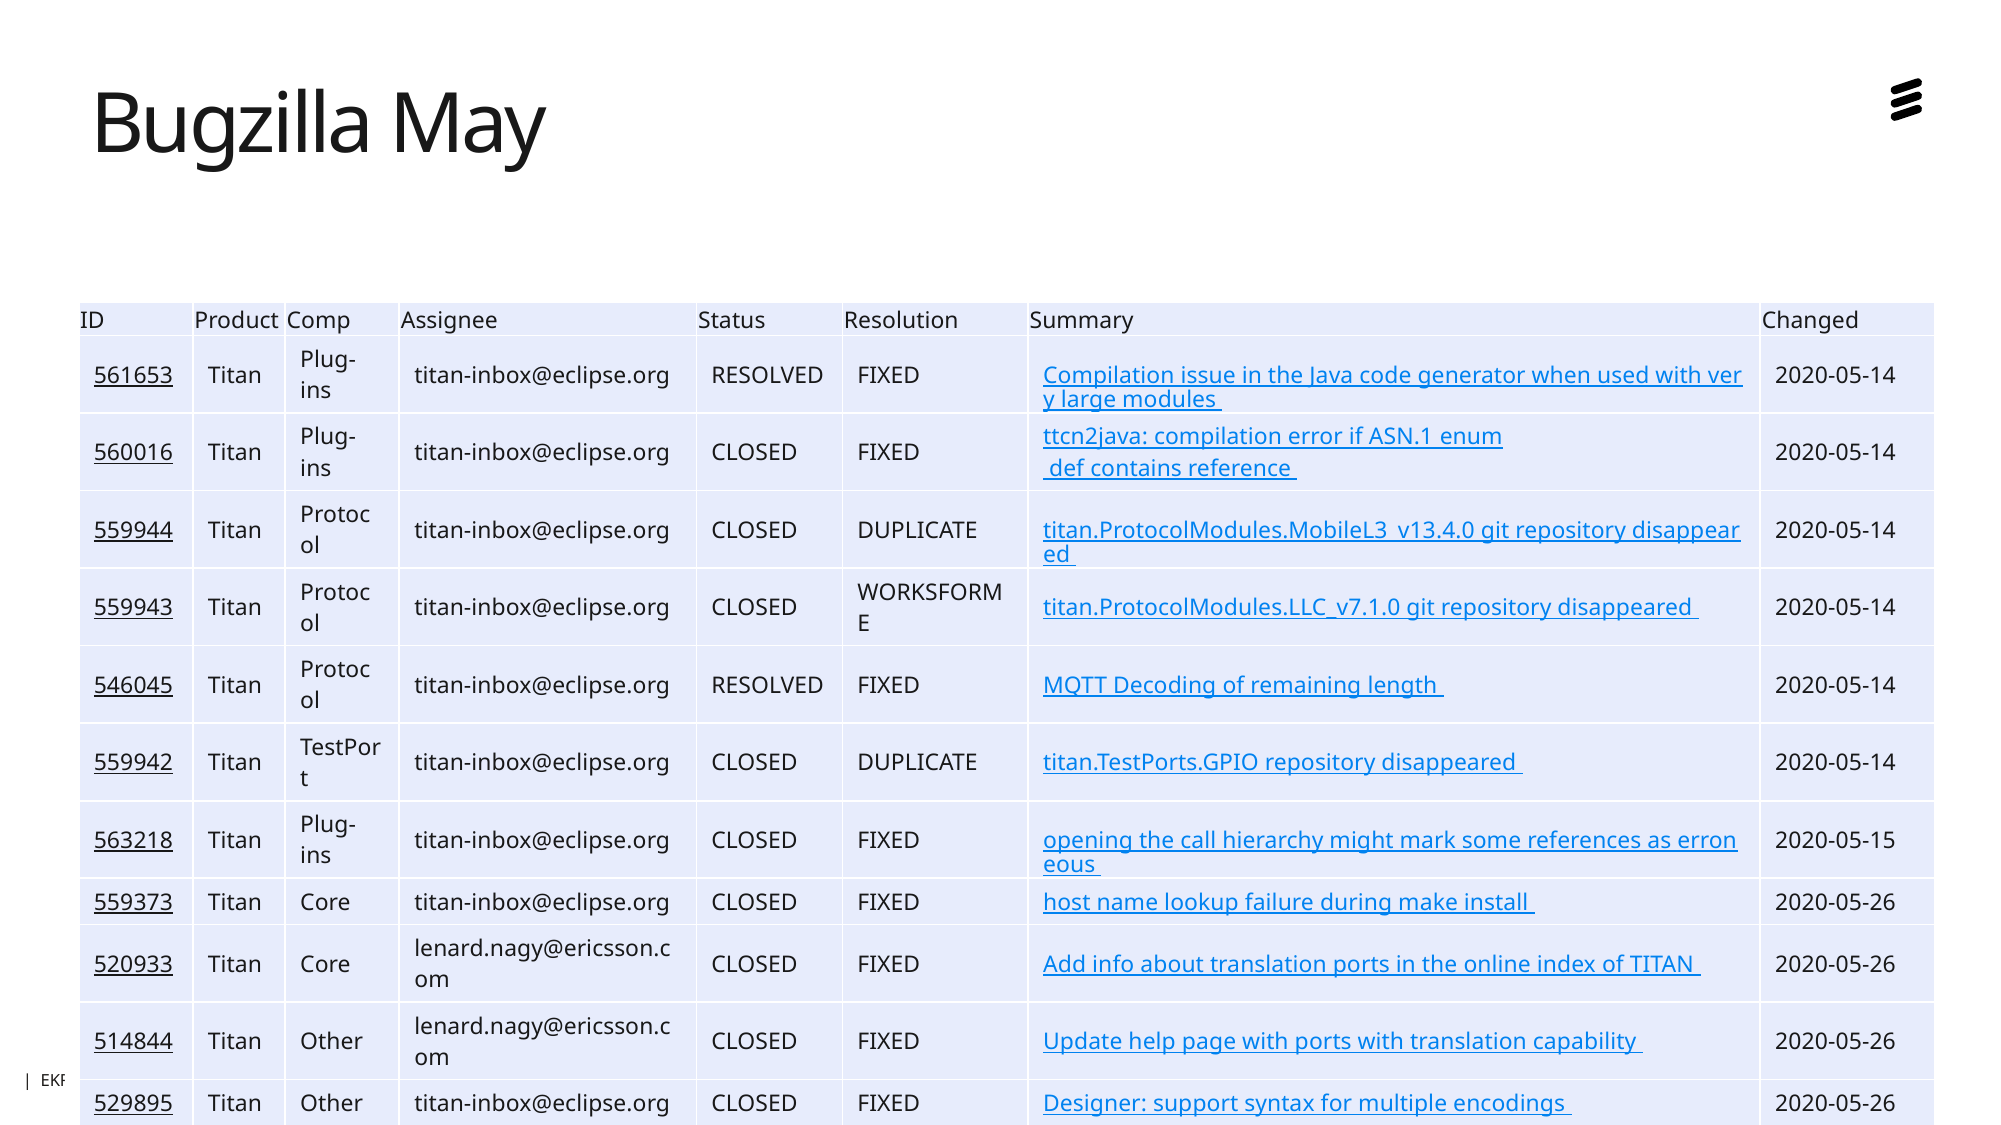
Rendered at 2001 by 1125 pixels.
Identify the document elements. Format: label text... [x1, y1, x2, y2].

table_cell Titan [194, 414, 284, 490]
table_cell Compilation issue in the Java code generator when used with very large modules [1029, 336, 1759, 412]
table_cell 514844 [80, 1003, 192, 1079]
table_cell 559373 [80, 879, 192, 924]
table_cell titan-inbox@eclipse.org [400, 646, 696, 722]
table_header Status [697, 303, 842, 335]
table_cell 520933 [80, 925, 192, 1001]
table_cell CLOSED [697, 802, 842, 877]
table_cell 2020-05-14 [1761, 414, 1934, 490]
table_cell 2020-05-26 [1761, 925, 1934, 1001]
table_cell RESOLVED [697, 646, 842, 722]
table_cell titan-inbox@eclipse.org [400, 491, 696, 567]
table_cell FIXED [843, 336, 1027, 412]
table_cell FIXED [843, 879, 1027, 924]
table_cell Plug-ins [286, 802, 398, 877]
table_cell Titan [194, 724, 284, 800]
table_cell FIXED [843, 414, 1027, 490]
table_cell titan-inbox@eclipse.org [400, 879, 696, 924]
table_cell Update help page with ports with translation capability [1029, 1003, 1759, 1079]
title Bugzilla May [78, 77, 1805, 256]
table_cell Plug-ins [286, 336, 398, 412]
table_cell TestPort [286, 724, 398, 800]
table_cell Titan [194, 491, 284, 567]
table_cell Titan [194, 1080, 284, 1125]
table_cell titan-inbox@eclipse.org [400, 1080, 696, 1125]
table_cell opening the call hierarchy might mark some references as erroneous [1029, 802, 1759, 877]
table_cell WORKSFORME [843, 569, 1027, 645]
table_cell CLOSED [697, 414, 842, 490]
table_cell 559942 [80, 724, 192, 800]
table_cell 2020-05-14 [1761, 569, 1934, 645]
table_cell 2020-05-26 [1761, 1080, 1934, 1125]
table_cell Protocol [286, 491, 398, 567]
table_cell 2020-05-14 [1761, 491, 1934, 567]
table_cell titan.TestPorts.GPIO repository disappeared [1029, 724, 1759, 800]
table_cell 559943 [80, 569, 192, 645]
table_cell FIXED [843, 802, 1027, 877]
table_cell ttcn2java: compilation error if ASN.1 enum def contains reference [1029, 414, 1759, 490]
table_cell titan.ProtocolModules.LLC_v7.1.0 git repository disappeared [1029, 569, 1759, 645]
table_cell MQTT Decoding of remaining length [1029, 646, 1759, 722]
table_cell Core [286, 925, 398, 1001]
table_cell titan-inbox@eclipse.org [400, 724, 696, 800]
table_cell Titan [194, 336, 284, 412]
table_cell 561653 [80, 336, 192, 412]
table_cell CLOSED [697, 1080, 842, 1125]
table_cell 2020-05-26 [1761, 1003, 1934, 1079]
table_cell FIXED [843, 925, 1027, 1001]
table_cell titan.ProtocolModules.MobileL3_v13.4.0 git repository disappeared [1029, 491, 1759, 567]
table_cell 2020-05-15 [1761, 802, 1934, 877]
table_header Assignee [400, 303, 696, 335]
table_header Comp [286, 303, 398, 335]
table_cell host name lookup failure during make install [1029, 879, 1759, 924]
table_cell 2020-05-14 [1761, 336, 1934, 412]
table_cell Designer: support syntax for multiple encodings [1029, 1080, 1759, 1125]
table_header Resolution [843, 303, 1027, 335]
table_cell DUPLICATE [843, 724, 1027, 800]
table_cell Titan [194, 646, 284, 722]
table_cell 2020-05-14 [1761, 724, 1934, 800]
table_cell lenard.nagy@ericsson.com [400, 1003, 696, 1079]
table_cell Other [286, 1080, 398, 1125]
table_cell 563218 [80, 802, 192, 877]
table_cell 546045 [80, 646, 192, 722]
table_cell FIXED [843, 1080, 1027, 1125]
table_cell 529895 [80, 1080, 192, 1125]
table_cell Titan [194, 1003, 284, 1079]
table_header Changed [1761, 303, 1934, 335]
table_cell 2020-05-14 [1761, 646, 1934, 722]
table_cell titan-inbox@eclipse.org [400, 569, 696, 645]
table_cell Protocol [286, 646, 398, 722]
table_cell titan-inbox@eclipse.org [400, 336, 696, 412]
table_cell DUPLICATE [843, 491, 1027, 567]
table_header Summary [1029, 303, 1759, 335]
table_cell FIXED [843, 646, 1027, 722]
table_cell lenard.nagy@ericsson.com [400, 925, 696, 1001]
table_cell CLOSED [697, 491, 842, 567]
table_cell Titan [194, 569, 284, 645]
table_cell CLOSED [697, 1003, 842, 1079]
table_header ID [80, 303, 192, 335]
table_cell titan-inbox@eclipse.org [400, 414, 696, 490]
table_cell Titan [194, 925, 284, 1001]
table_cell RESOLVED [697, 336, 842, 412]
table_cell Titan [194, 879, 284, 924]
table_cell titan-inbox@eclipse.org [400, 802, 696, 877]
table_cell Other [286, 1003, 398, 1079]
table_cell CLOSED [697, 724, 842, 800]
table_cell CLOSED [697, 925, 842, 1001]
table_cell 560016 [80, 414, 192, 490]
table_cell Add info about translation ports in the online index of TITAN [1029, 925, 1759, 1001]
table_cell Core [286, 879, 398, 924]
table_cell 2020-05-26 [1761, 879, 1934, 924]
table_cell Protocol [286, 569, 398, 645]
table_cell Titan [194, 802, 284, 877]
table_cell CLOSED [697, 879, 842, 924]
table_cell CLOSED [697, 569, 842, 645]
table_cell FIXED [843, 1003, 1027, 1079]
table_cell 559944 [80, 491, 192, 567]
table_header Product [194, 303, 284, 335]
table_cell Plug-ins [286, 414, 398, 490]
